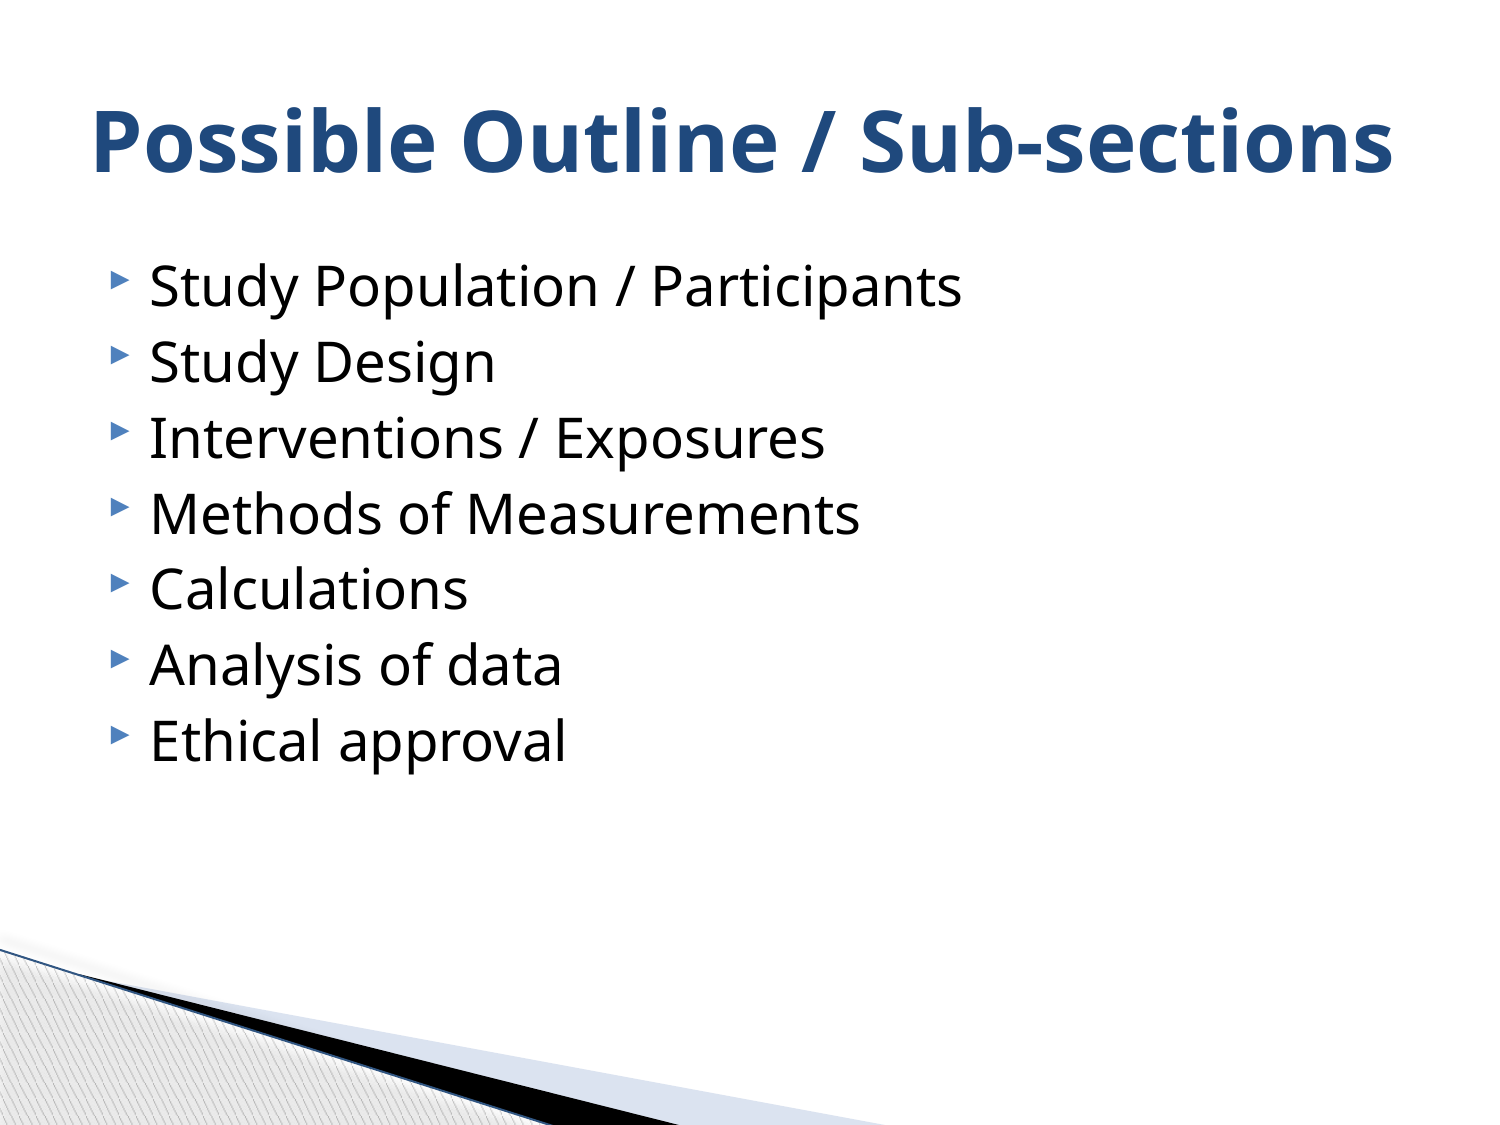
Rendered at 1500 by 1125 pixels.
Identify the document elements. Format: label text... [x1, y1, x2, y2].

list Study Population / Participants Study Design Interventions / Exposures Methods of Measurements Calculations Analysis of data Ethical approval [75, 243, 1425, 986]
title Possible Outline / Sub-sections [75, 45, 1425, 233]
